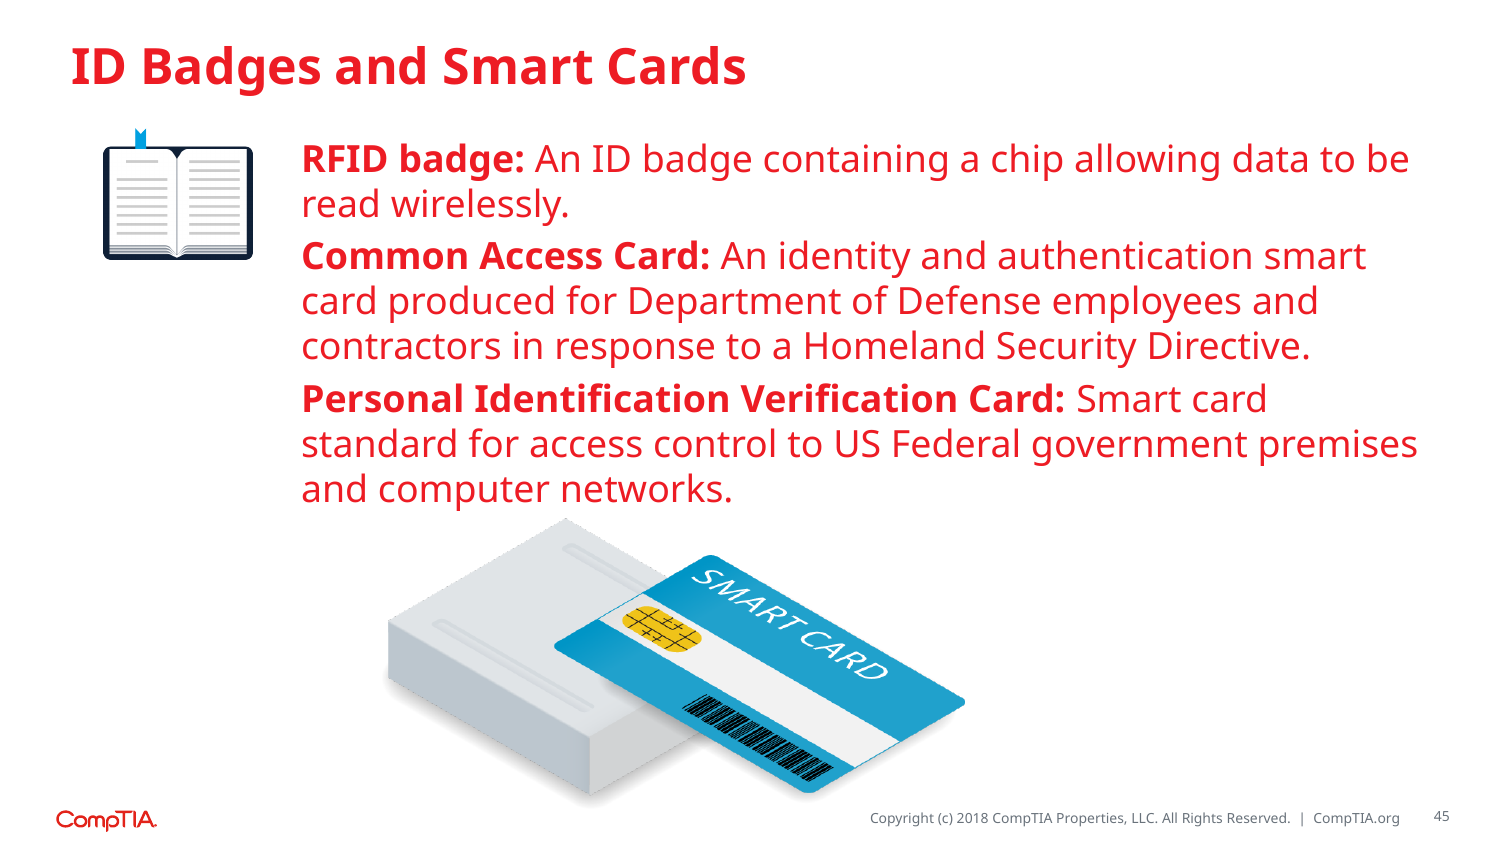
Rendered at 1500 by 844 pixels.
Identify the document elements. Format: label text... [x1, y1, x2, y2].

list RFID badge: An ID badge containing a chip allowing data to be read wirelessly. Common Access Card: An identity and authentication smart card produced for Department of Defense employees and contractors in response to a Homeland Security Directive. Personal Identification Verification Card: Smart card standard for access control to US Federal government premises and computer networks. [285, 127, 1444, 221]
slide_number 45 [1407, 800, 1450, 835]
title ID Badges and Smart Cards [56, 12, 1444, 117]
picture [103, 128, 253, 260]
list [380, 515, 965, 809]
